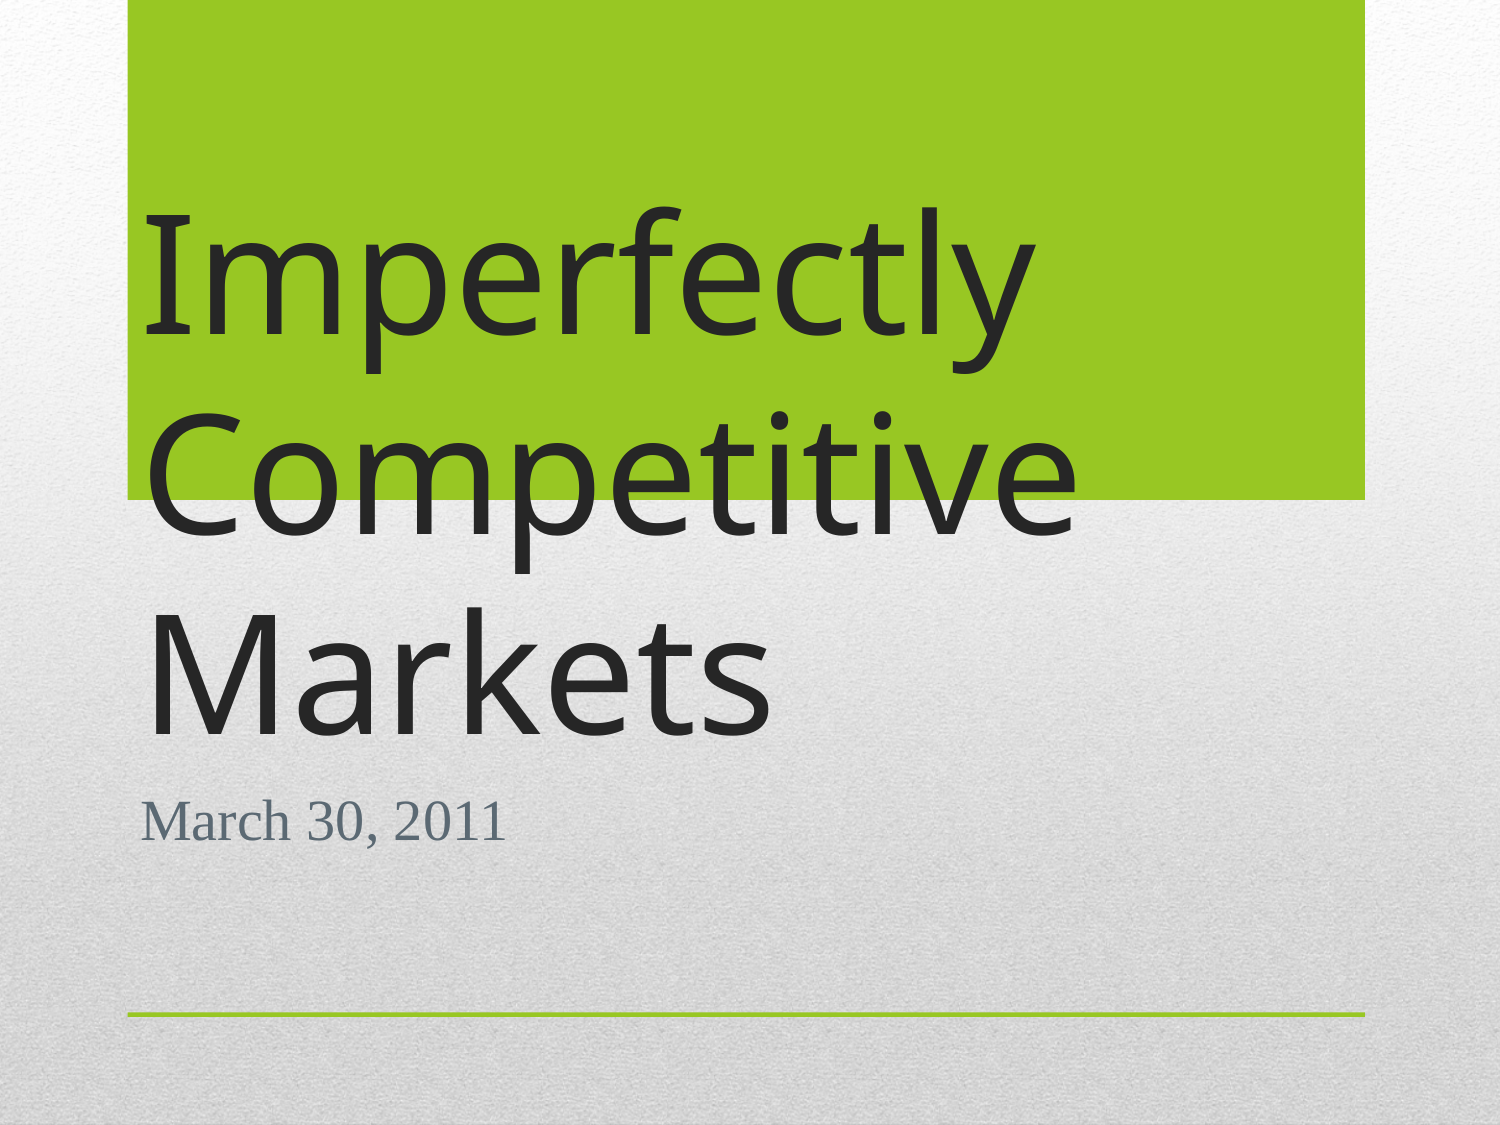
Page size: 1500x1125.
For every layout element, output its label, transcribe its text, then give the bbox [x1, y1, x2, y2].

title Imperfectly Competitive Markets [125, 525, 1363, 775]
subtitle March 30, 2011 [125, 774, 1250, 938]
